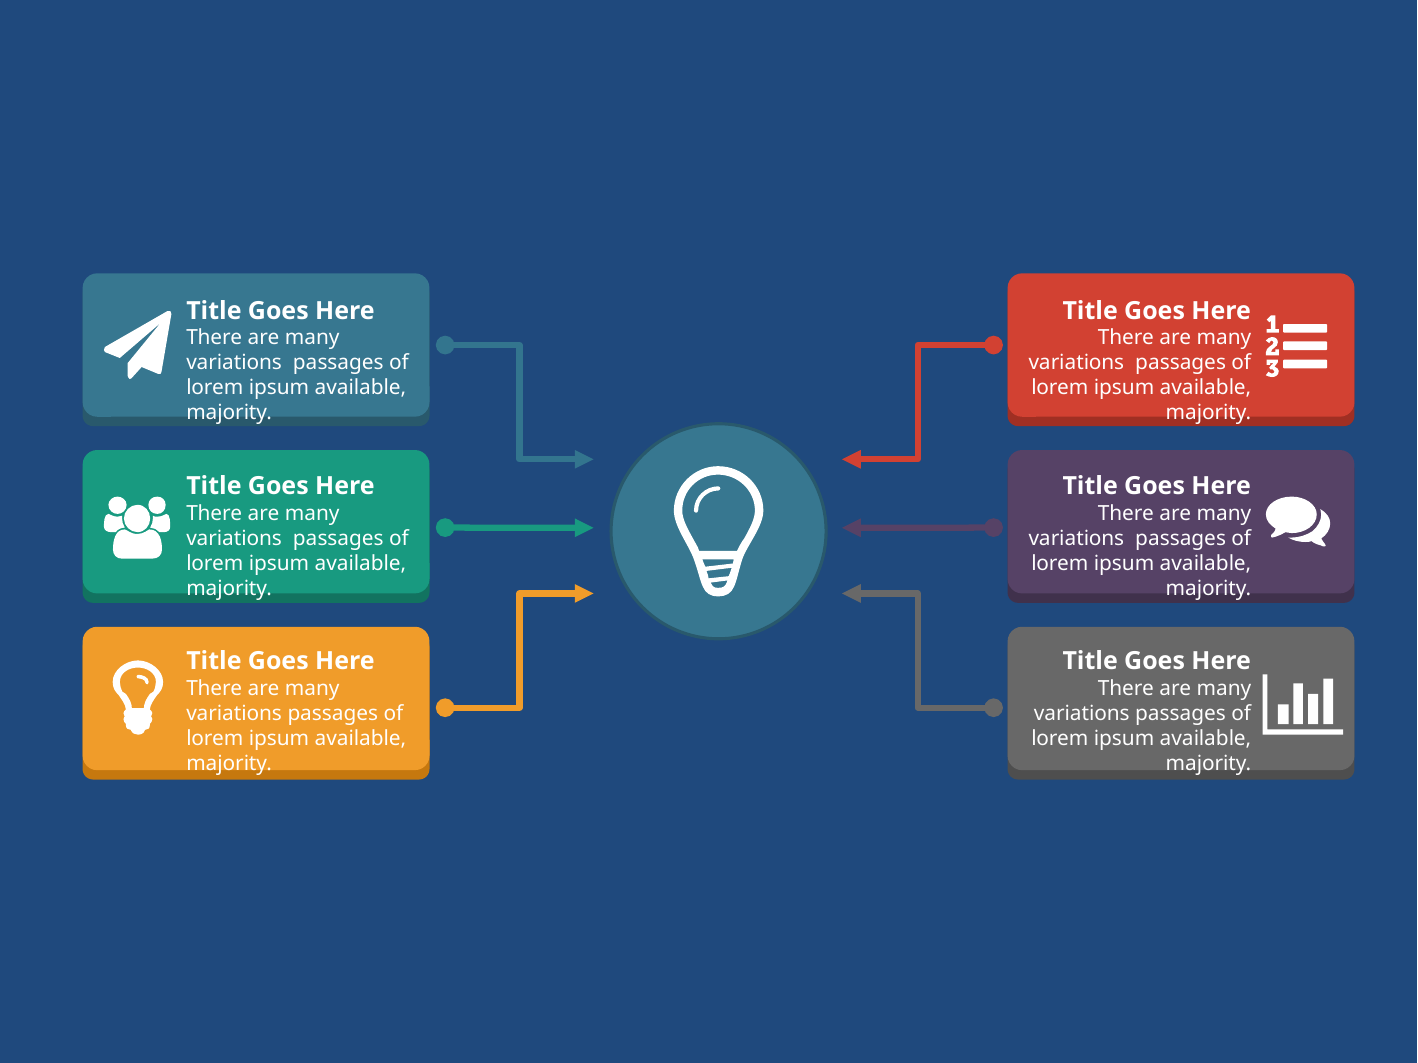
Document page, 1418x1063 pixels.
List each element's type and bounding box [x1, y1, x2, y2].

text_box [1007, 272, 1355, 427]
text_box [1007, 626, 1355, 780]
text_box [82, 272, 430, 427]
text_box [444, 344, 594, 460]
text_box [82, 626, 430, 780]
text_box [82, 449, 430, 603]
text_box [1007, 449, 1355, 603]
text_box [841, 344, 994, 460]
text_box [444, 593, 594, 708]
text_box [610, 423, 827, 640]
text_box [841, 593, 994, 708]
